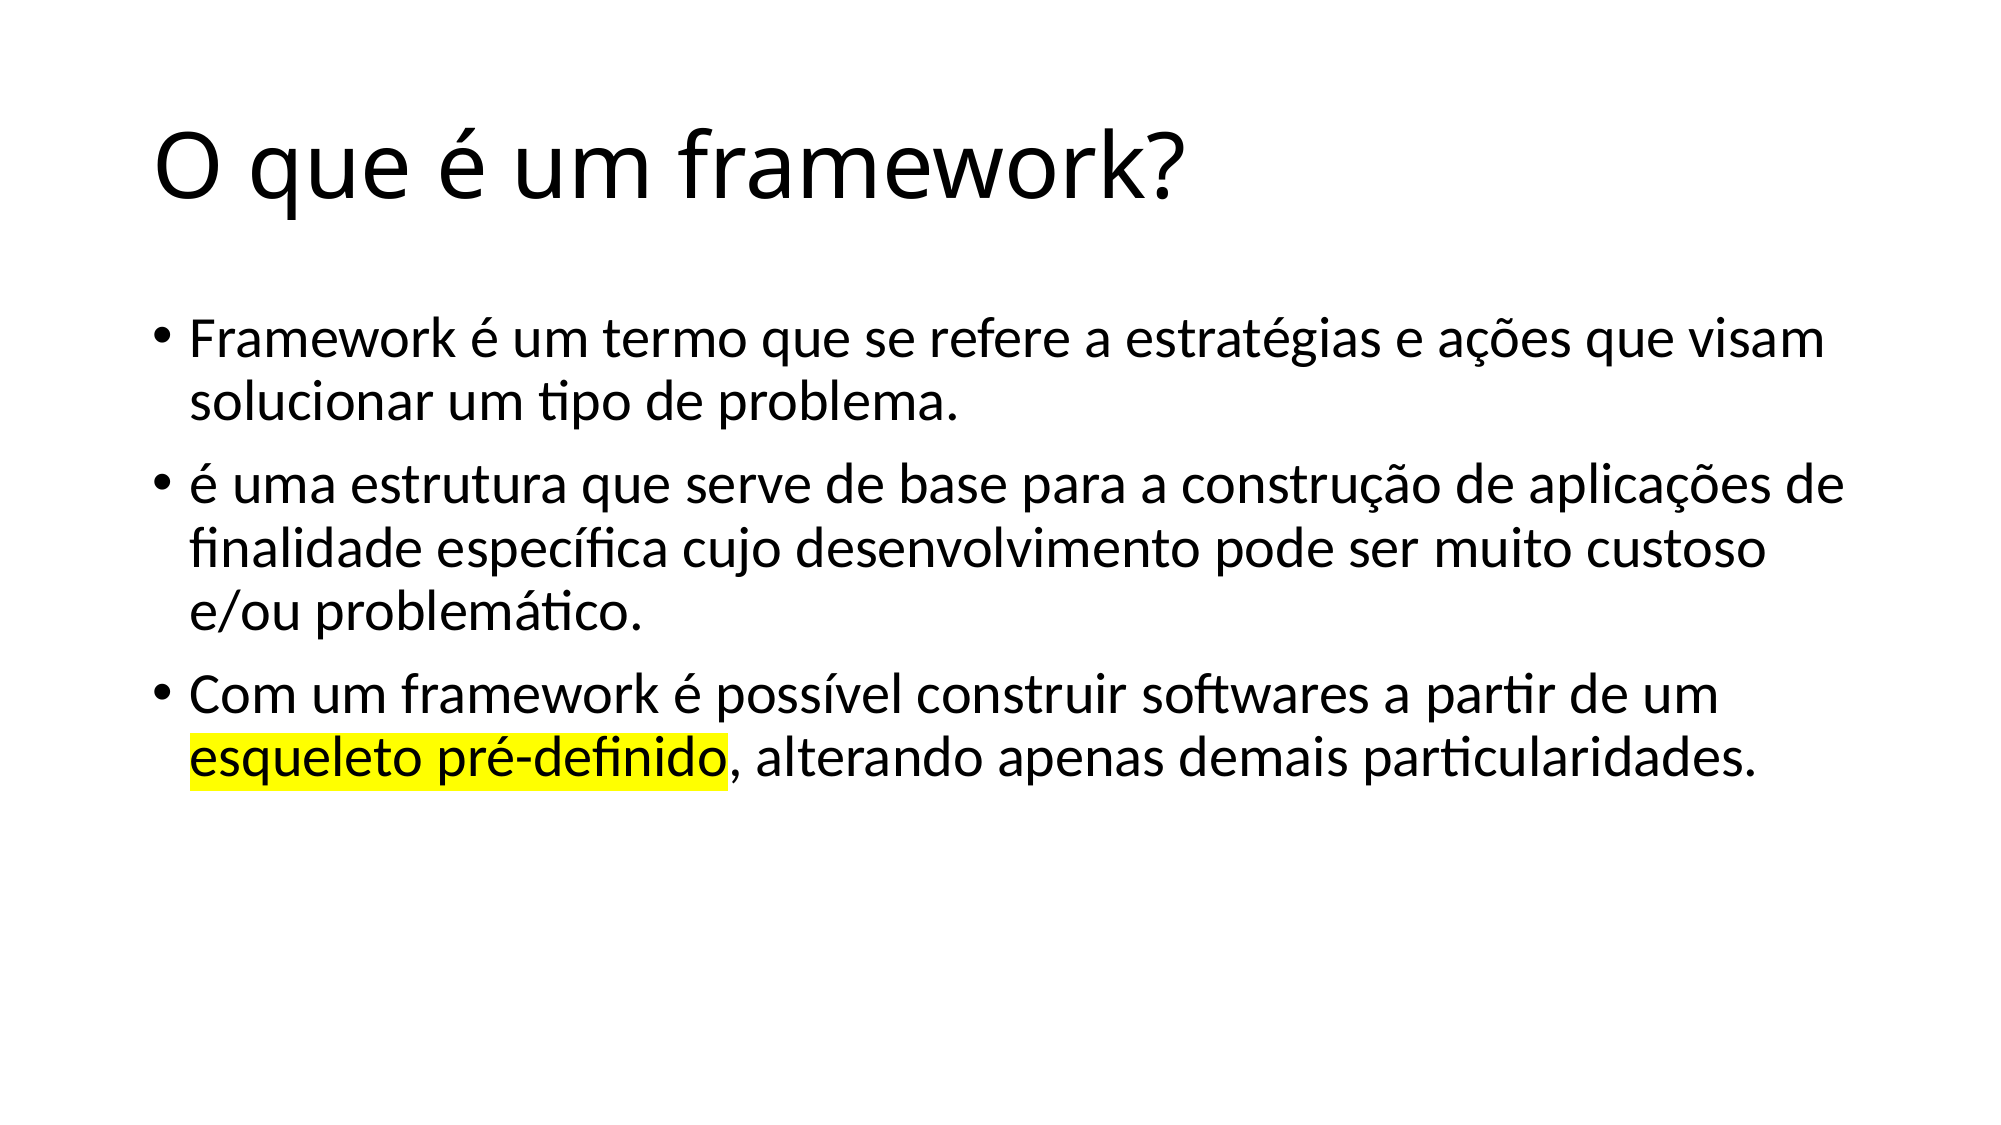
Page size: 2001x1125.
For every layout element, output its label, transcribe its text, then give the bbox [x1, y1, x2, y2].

list Framework é um termo que se refere a estratégias e ações que visam solucionar um tipo de problema. é uma estrutura que serve de base para a construção de aplicações de finalidade específica cujo desenvolvimento pode ser muito custoso e/ou problemático. Com um framework é possível construir softwares a partir de um esqueleto pré-definido, alterando apenas demais particularidades. [137, 299, 1863, 1014]
title O que é um framework? [137, 59, 1863, 278]
